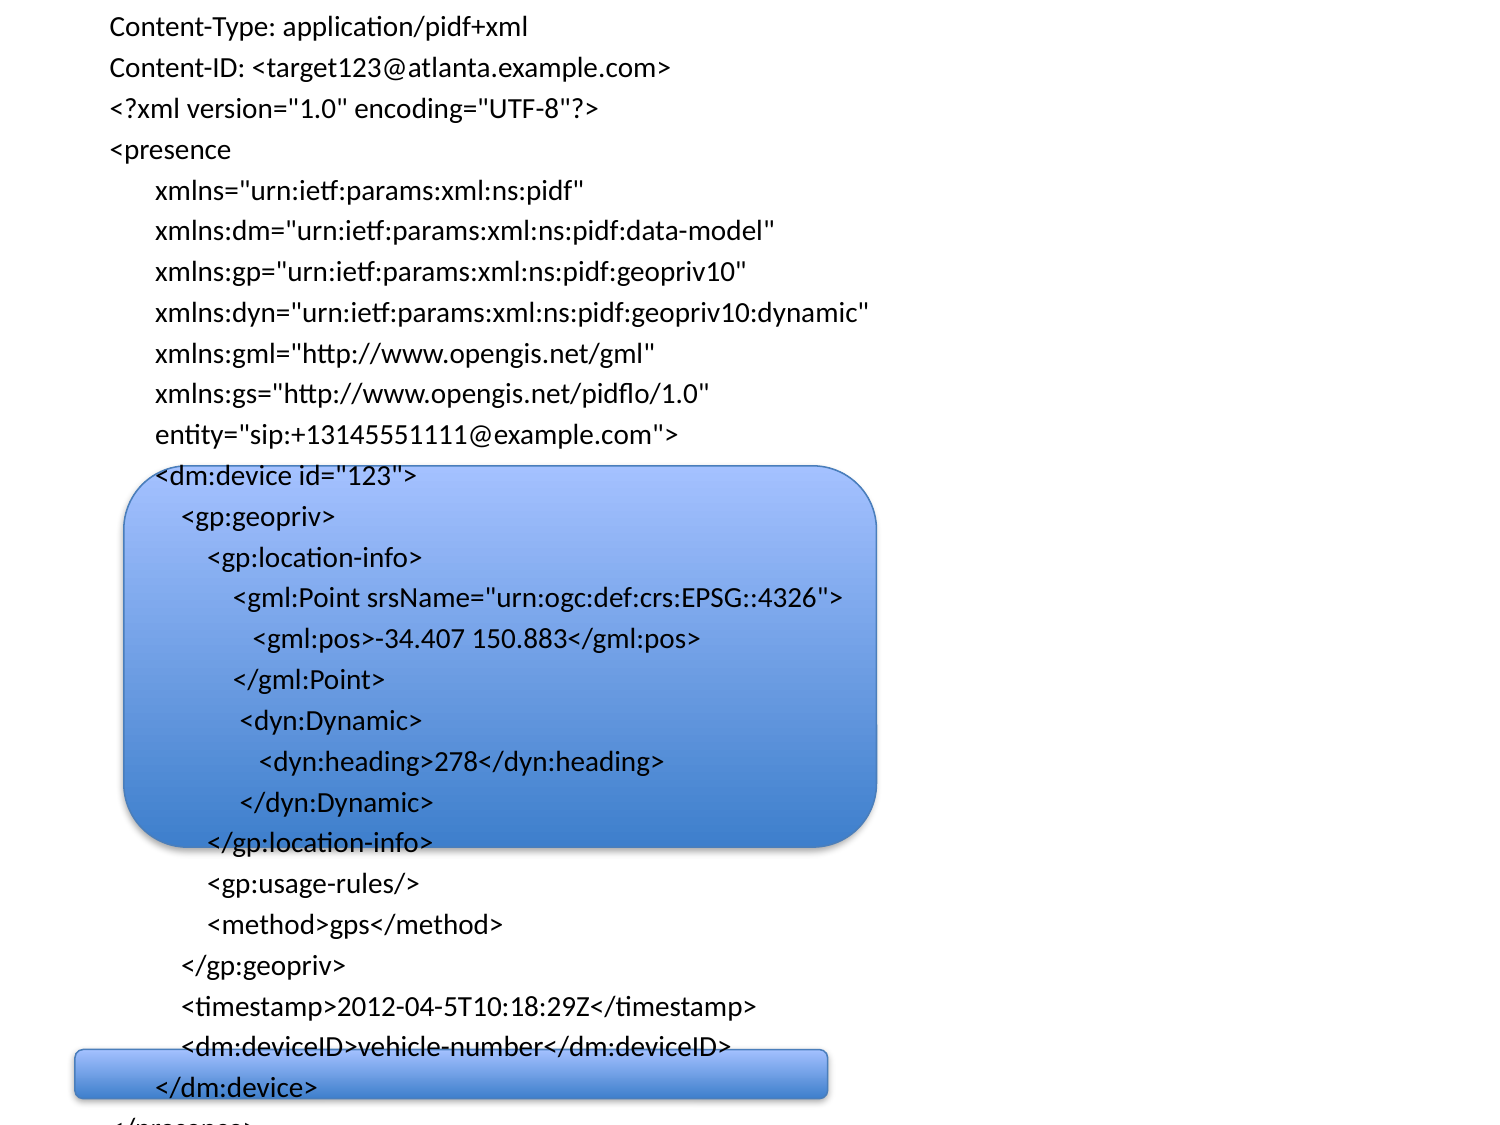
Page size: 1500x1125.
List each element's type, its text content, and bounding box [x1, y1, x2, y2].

list Content-Type: application/pidf+xml Content-ID: <target123@atlanta.example.com> <?xml version="1.0" encoding="UTF-8"?> <presence xmlns="urn:ietf:params:xml:ns:pidf" xmlns:dm="urn:ietf:params:xml:ns:pidf:data-model" xmlns:gp="urn:ietf:params:xml:ns:pidf:geopriv10" xmlns:dyn="urn:ietf:params:xml:ns:pidf:geopriv10:dynamic" xmlns:gml="http://www.opengis.net/gml" xmlns:gs="http://www.opengis.net/pidflo/1.0" entity="sip:+13145551111@example.com"> <dm:device id="123"> <gp:geopriv> <gp:location-info> <gml:Point srsName="urn:ogc:def:crs:EPSG::4326"> <gml:pos>-34.407 150.883</gml:pos> </gml:Point> <dyn:Dynamic> <dyn:heading>278</dyn:heading> </dyn:Dynamic> </gp:location-info> <gp:usage-rules/> <method>gps</method> </gp:geopriv> <timestamp>2012-04-5T10:18:29Z</timestamp> <dm:deviceID>vehicle-number</dm:deviceID> </dm:device> </presence> --boundary1-- [75, 0, 1425, 1125]
